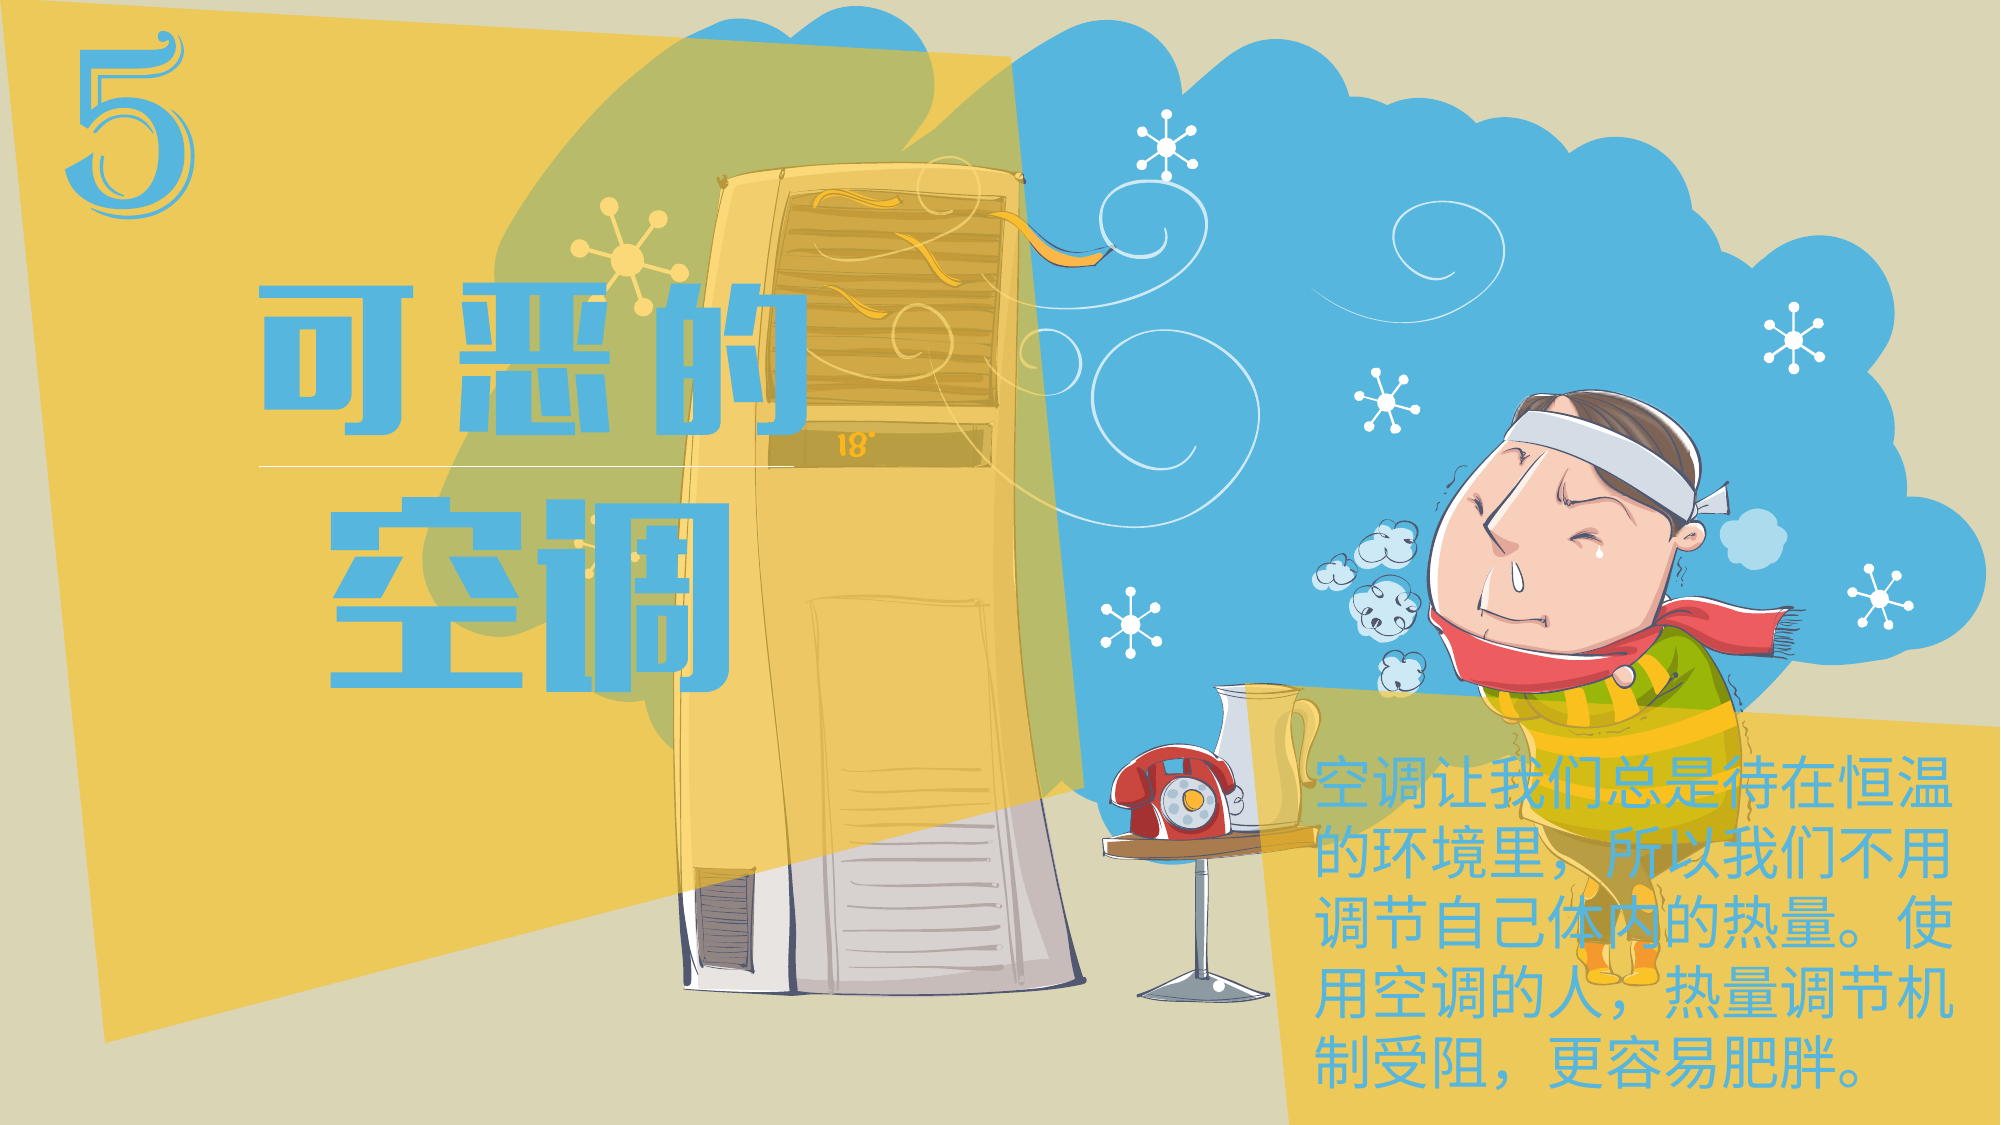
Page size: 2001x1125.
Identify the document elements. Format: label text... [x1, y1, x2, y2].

text_box [1276, 725, 2000, 1125]
text_box [91, 109, 195, 220]
text_box [0, 0, 417, 1045]
text_box [65, 30, 185, 210]
text_box [330, 497, 417, 551]
text_box [330, 606, 417, 688]
text_box [259, 285, 414, 436]
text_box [417, 0, 1987, 1010]
text_box 空调让我们总是待在恒温的环境里，所以我们不用调节自己体内的热量。使用空调的人，热量调节机制受阻，更容易肥胖。 [1298, 1010, 1981, 1104]
text_box [332, 556, 404, 599]
